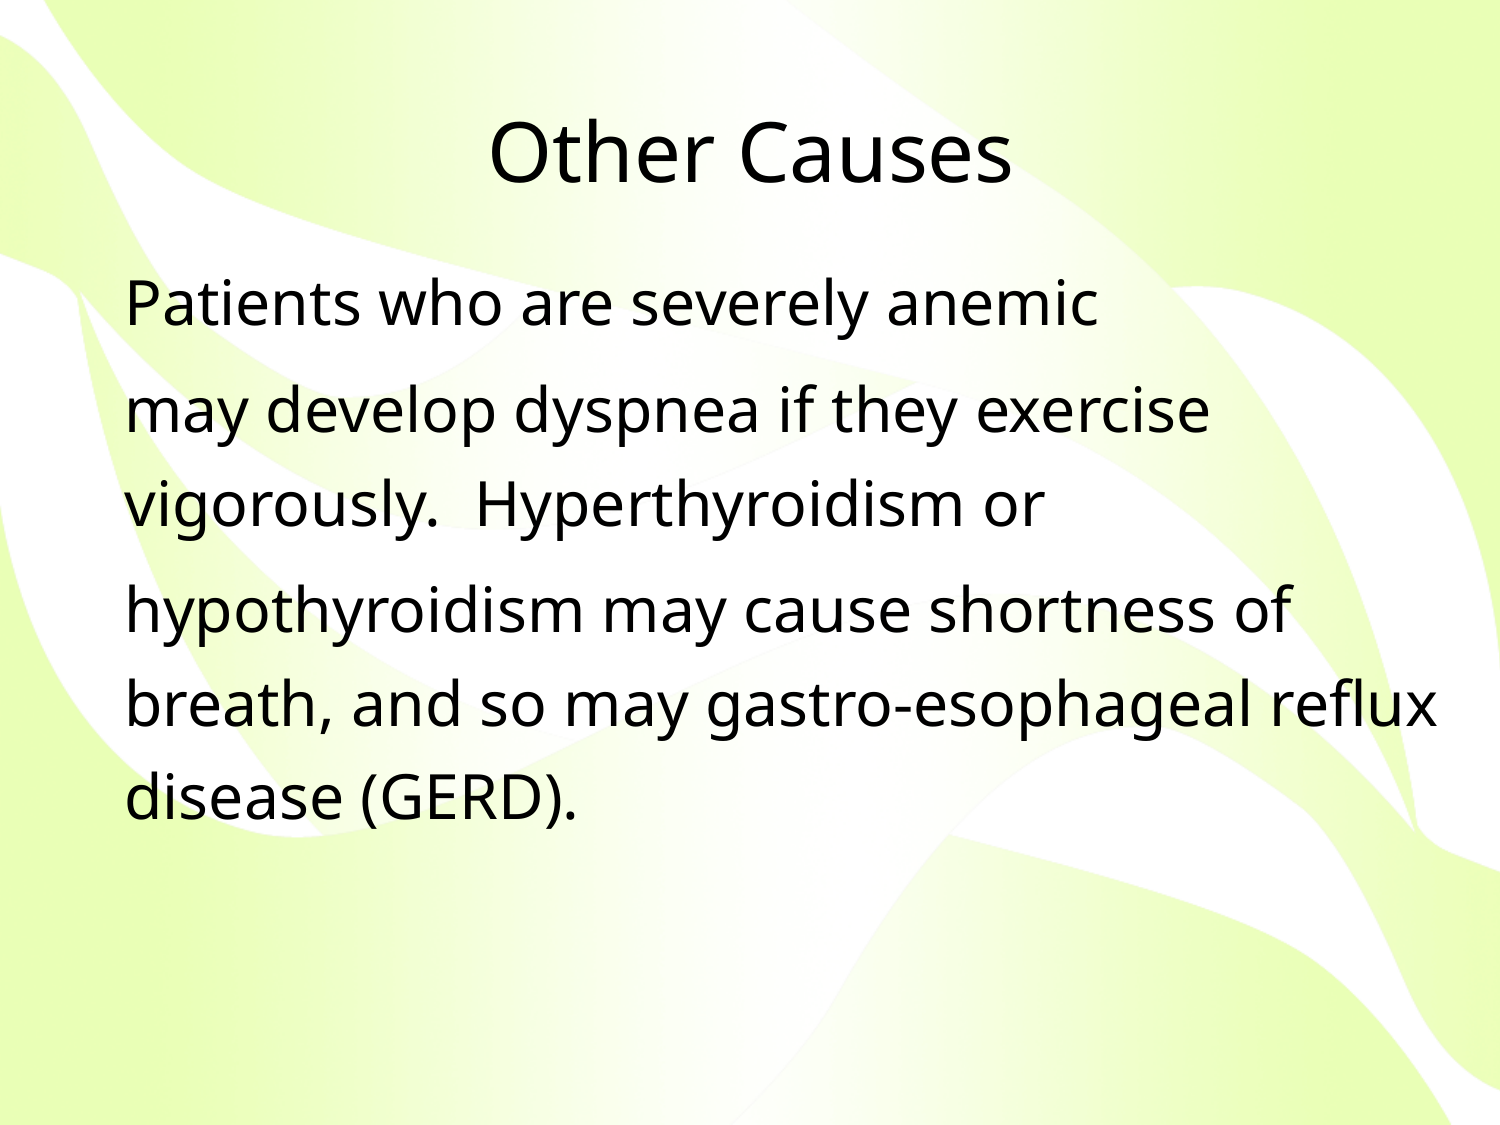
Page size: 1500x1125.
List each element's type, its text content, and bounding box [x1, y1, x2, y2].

list Patients who are severely anemic may develop dyspnea if they exercise vigorously. Hyperthyroidism or hypothyroidism may cause shortness of breath, and so may gastro-esophageal reflux disease (GERD). [52, 231, 1471, 1006]
title Other Causes [76, 77, 1427, 221]
picture [0, 0, 1500, 1125]
